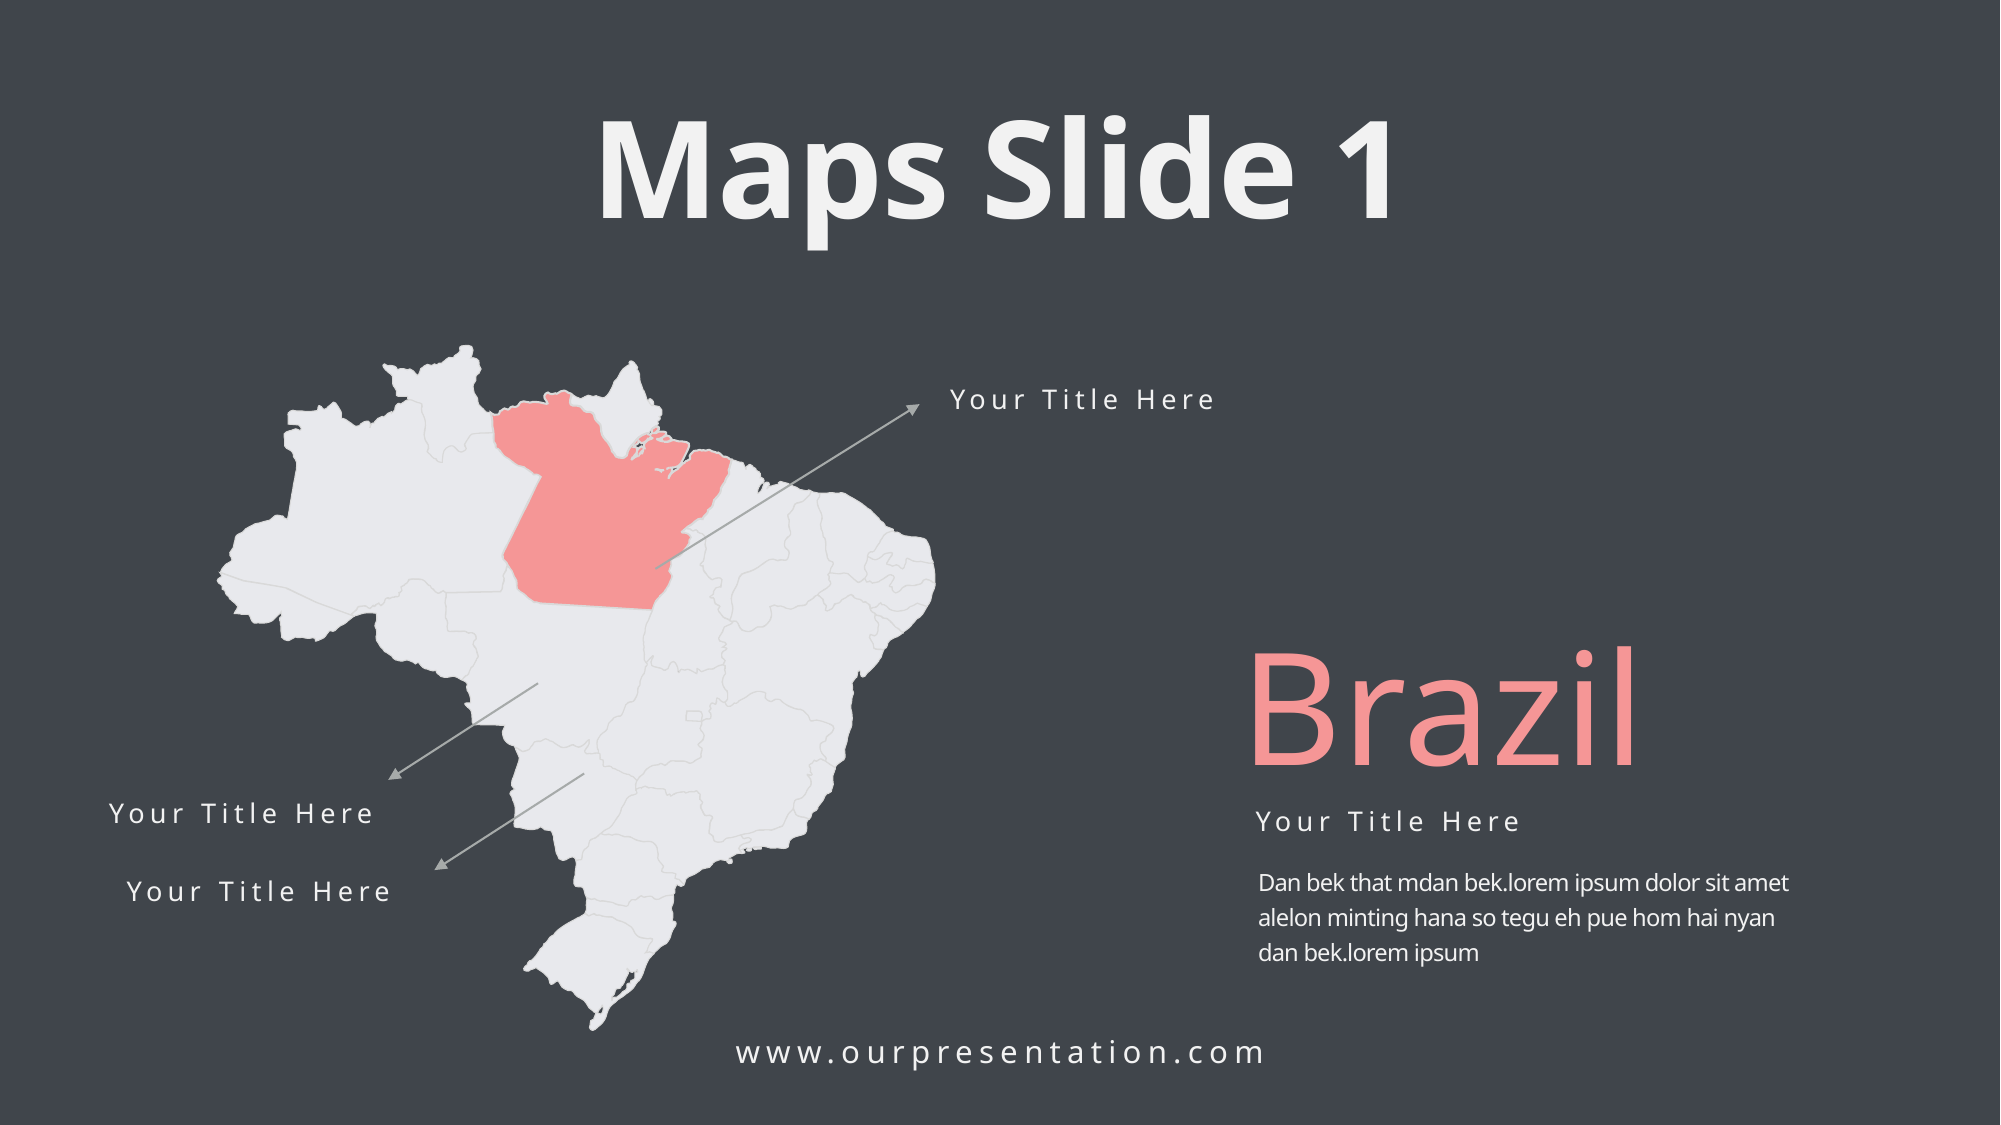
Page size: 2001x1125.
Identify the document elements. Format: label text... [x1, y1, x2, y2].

text_box Brazil [1236, 605, 1777, 802]
text_box Your Title Here [96, 791, 217, 833]
text_box Your Title Here [1251, 800, 1557, 842]
text_box www.ourpresentation.com [714, 1027, 1286, 1074]
text_box Your Title Here [945, 378, 1251, 419]
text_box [217, 345, 936, 1031]
text_box Your Title Here [113, 870, 217, 912]
text_box Maps Slide 1 [534, 79, 1466, 251]
text_box Dan bek that mdan bek.lorem ipsum dolor sit amet alelon minting hana so tegu eh pue hom hai nyan dan bek.lorem ipsum [1243, 852, 1830, 974]
